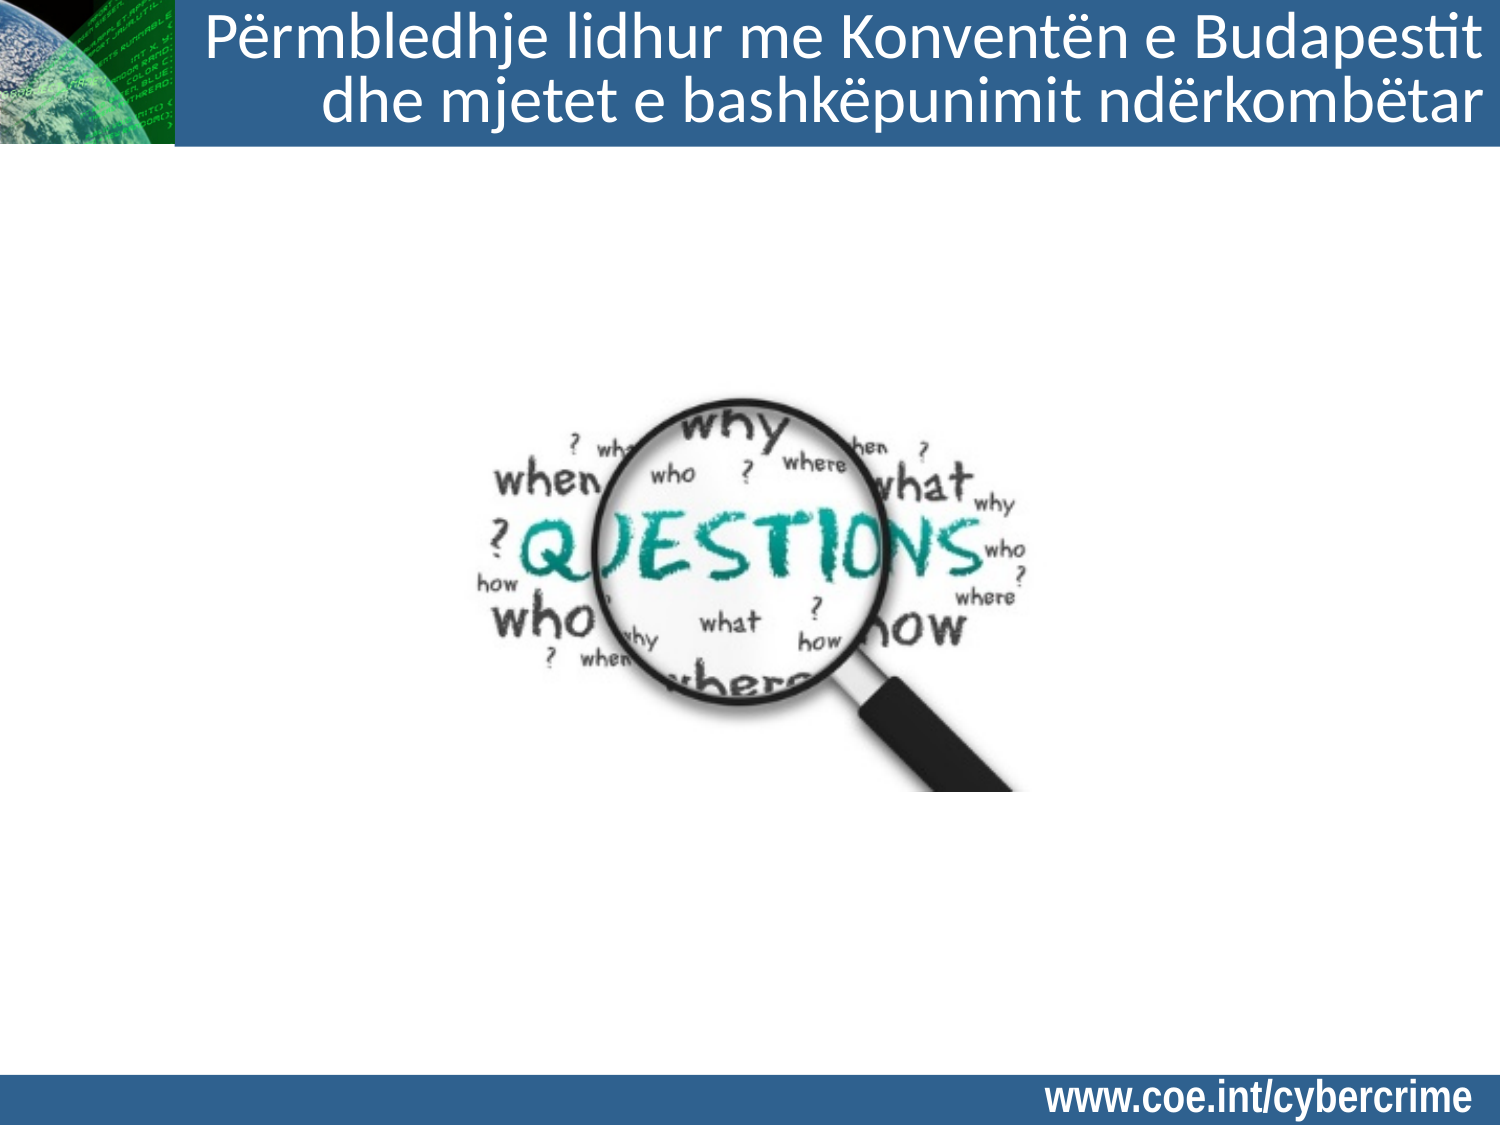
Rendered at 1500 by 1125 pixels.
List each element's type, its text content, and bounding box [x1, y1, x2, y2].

text_box [0, 1073, 1030, 1125]
picture [0, 0, 175, 144]
picture [443, 332, 1057, 793]
text_box www.coe.int/cybercrime [1030, 1059, 1500, 1125]
text_box Përmbledhje lidhur me Konventën e Budapestit dhe mjetet e bashkëpunimit ndërkombëtar [177, 0, 1500, 149]
